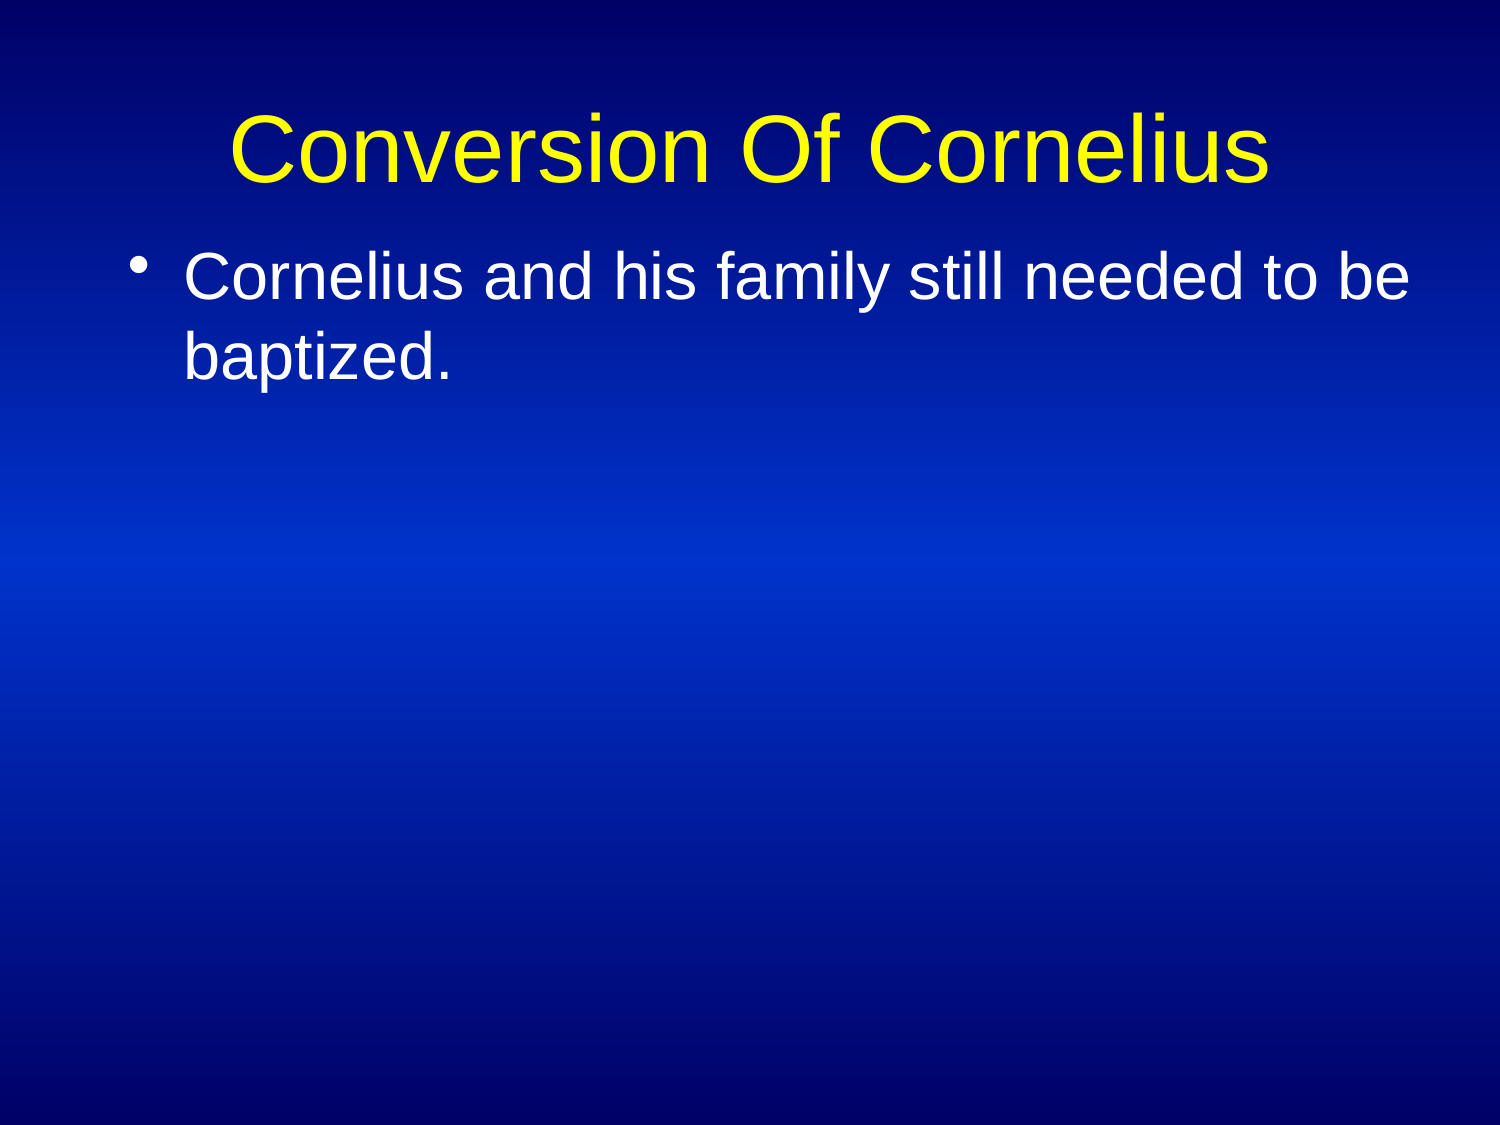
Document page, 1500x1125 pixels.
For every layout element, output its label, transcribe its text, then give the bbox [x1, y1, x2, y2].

title Conversion Of Cornelius [37, 50, 1463, 238]
list Cornelius and his family still needed to be baptized. [112, 224, 1463, 1013]
